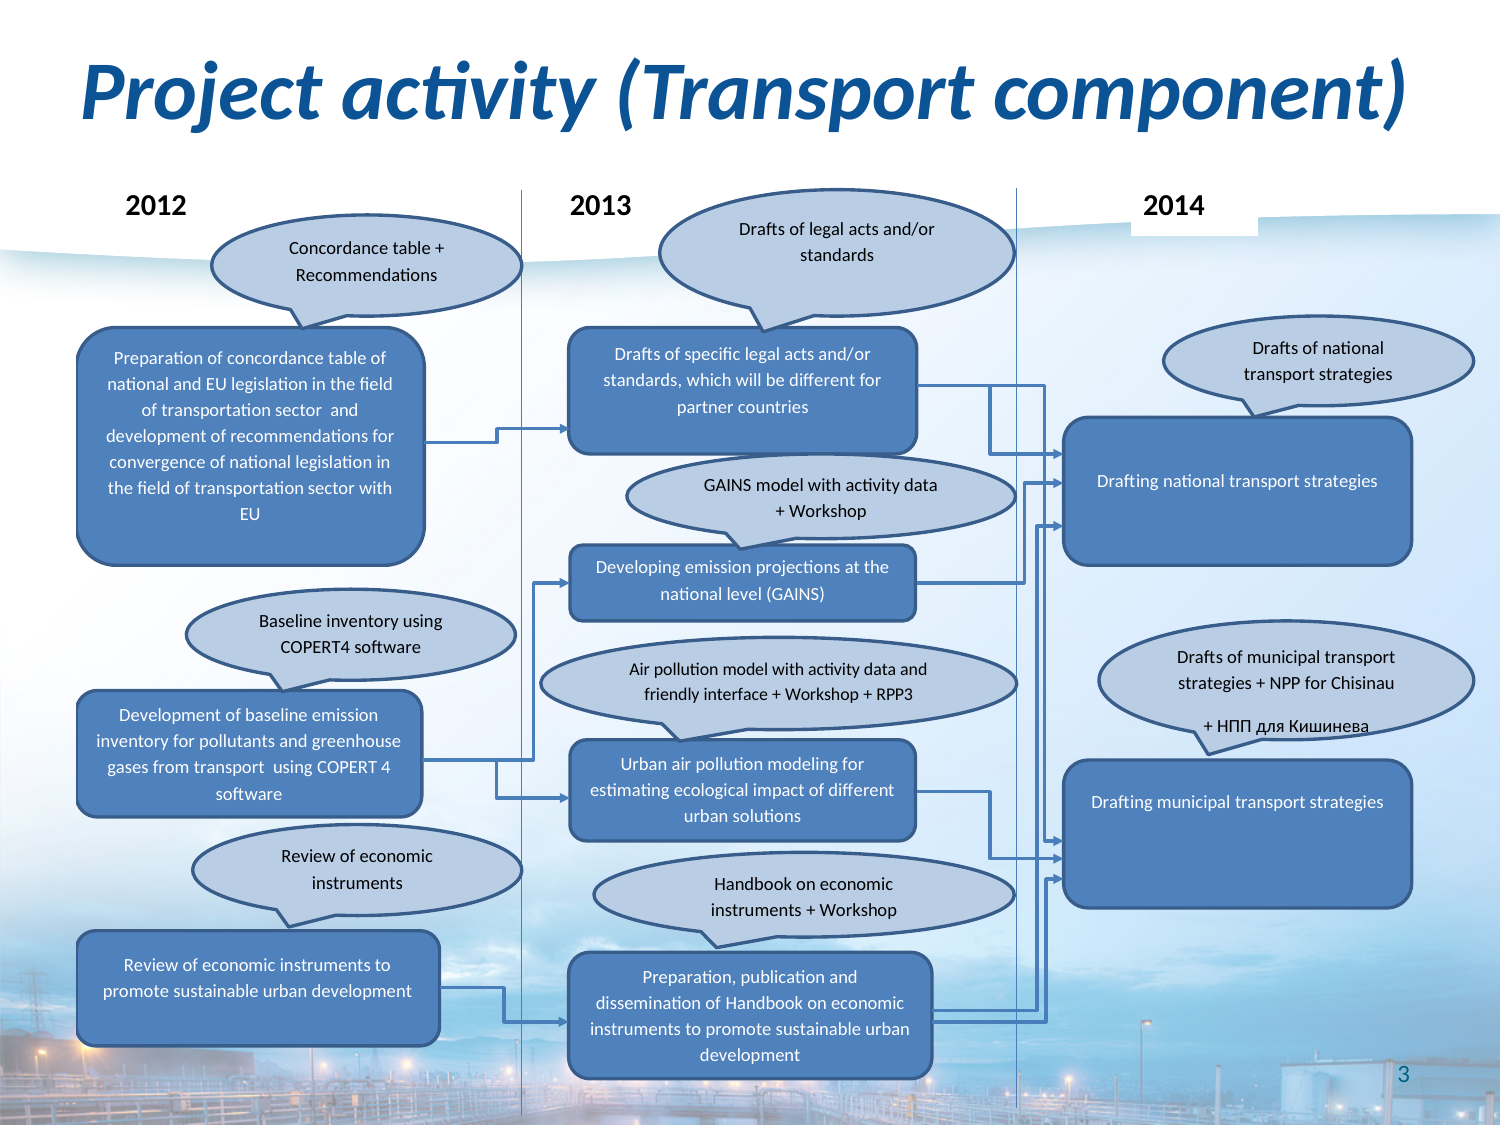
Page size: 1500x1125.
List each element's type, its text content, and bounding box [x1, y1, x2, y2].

title Project activity (Transport component) [64, 30, 1459, 161]
picture [0, 215, 1500, 1125]
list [75, 146, 1483, 1121]
